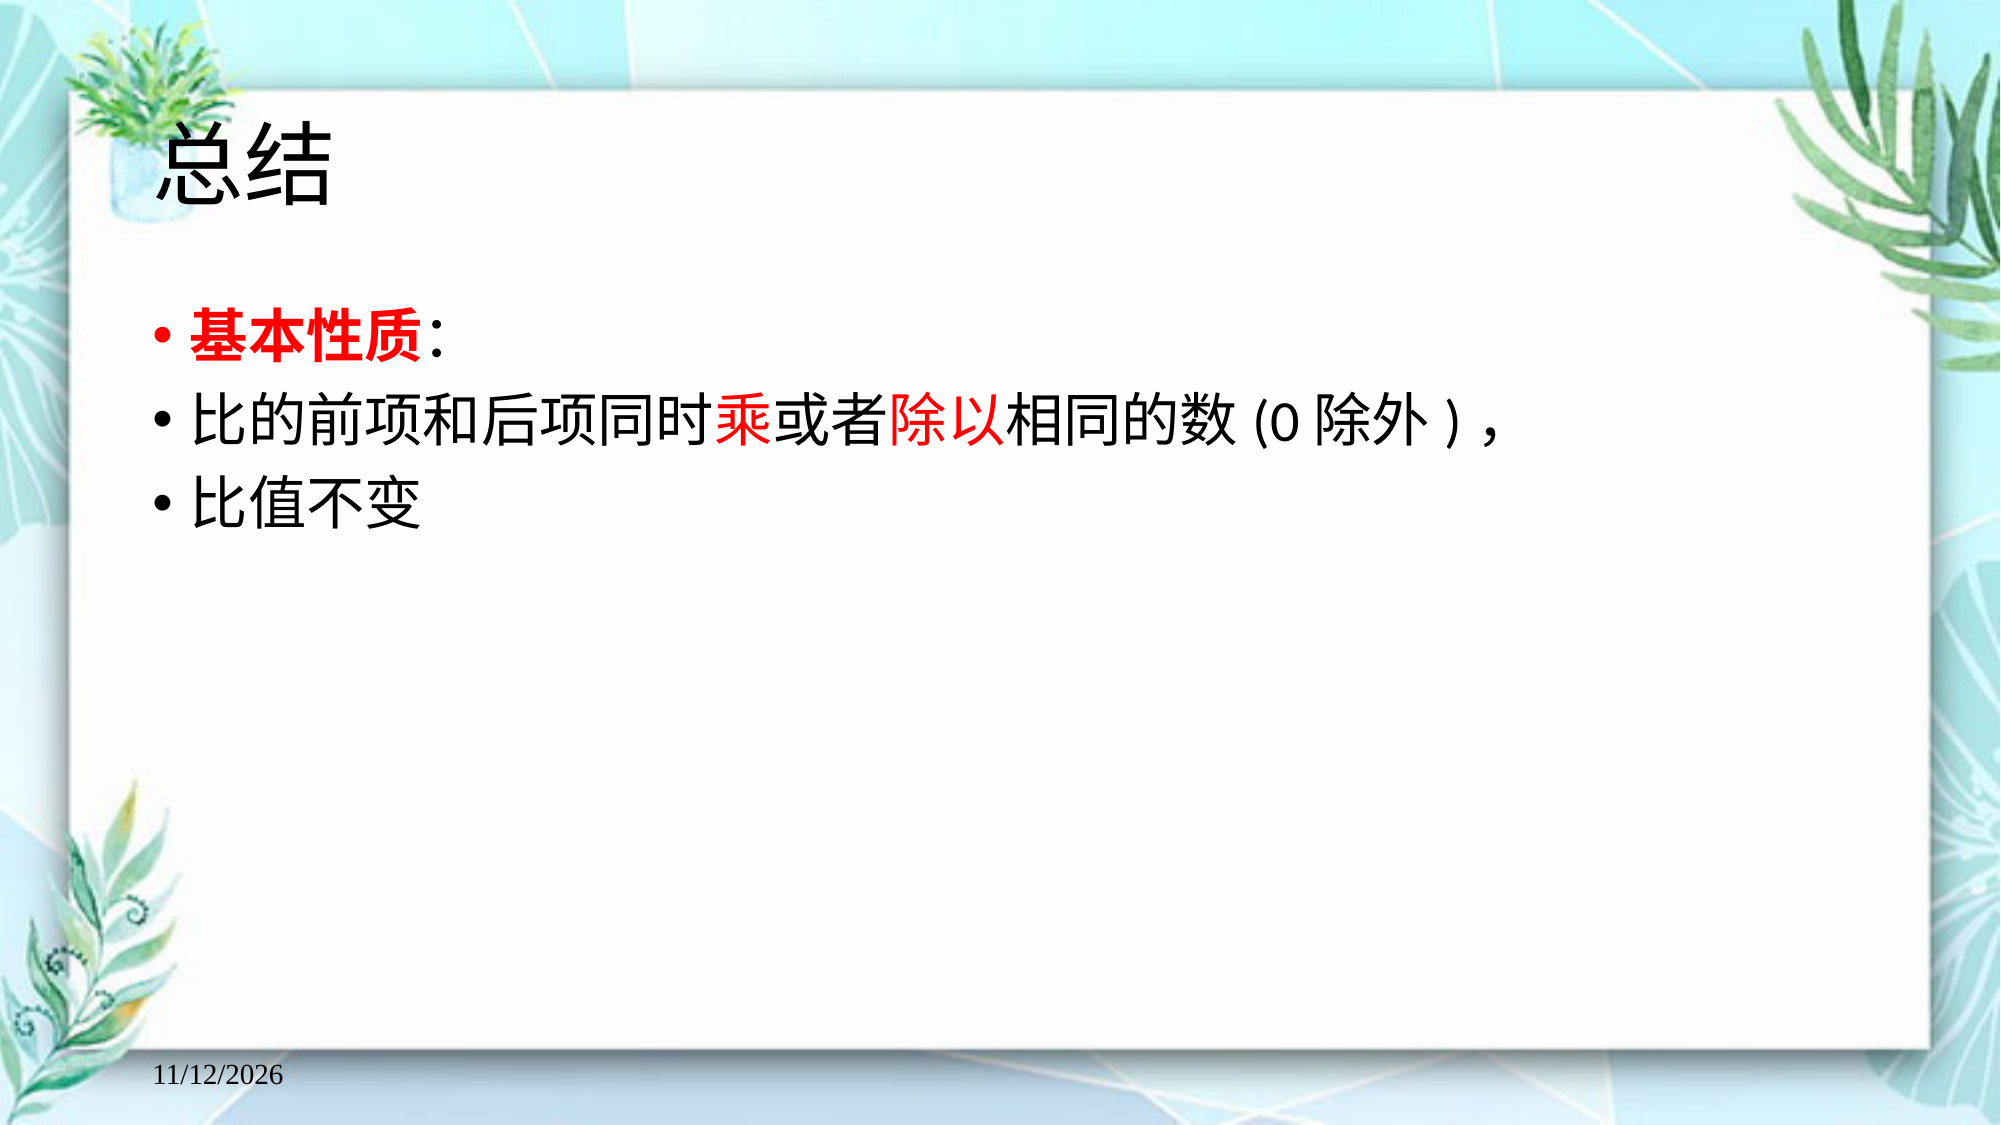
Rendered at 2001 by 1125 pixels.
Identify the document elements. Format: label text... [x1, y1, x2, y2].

list 基本性质： 比的前项和后项同时乘或者除以相同的数(0除外)， 比值不变 [137, 299, 1863, 1014]
title 总结 [137, 59, 1863, 278]
picture [0, 0, 2001, 1125]
slide_number [137, 1042, 588, 1103]
